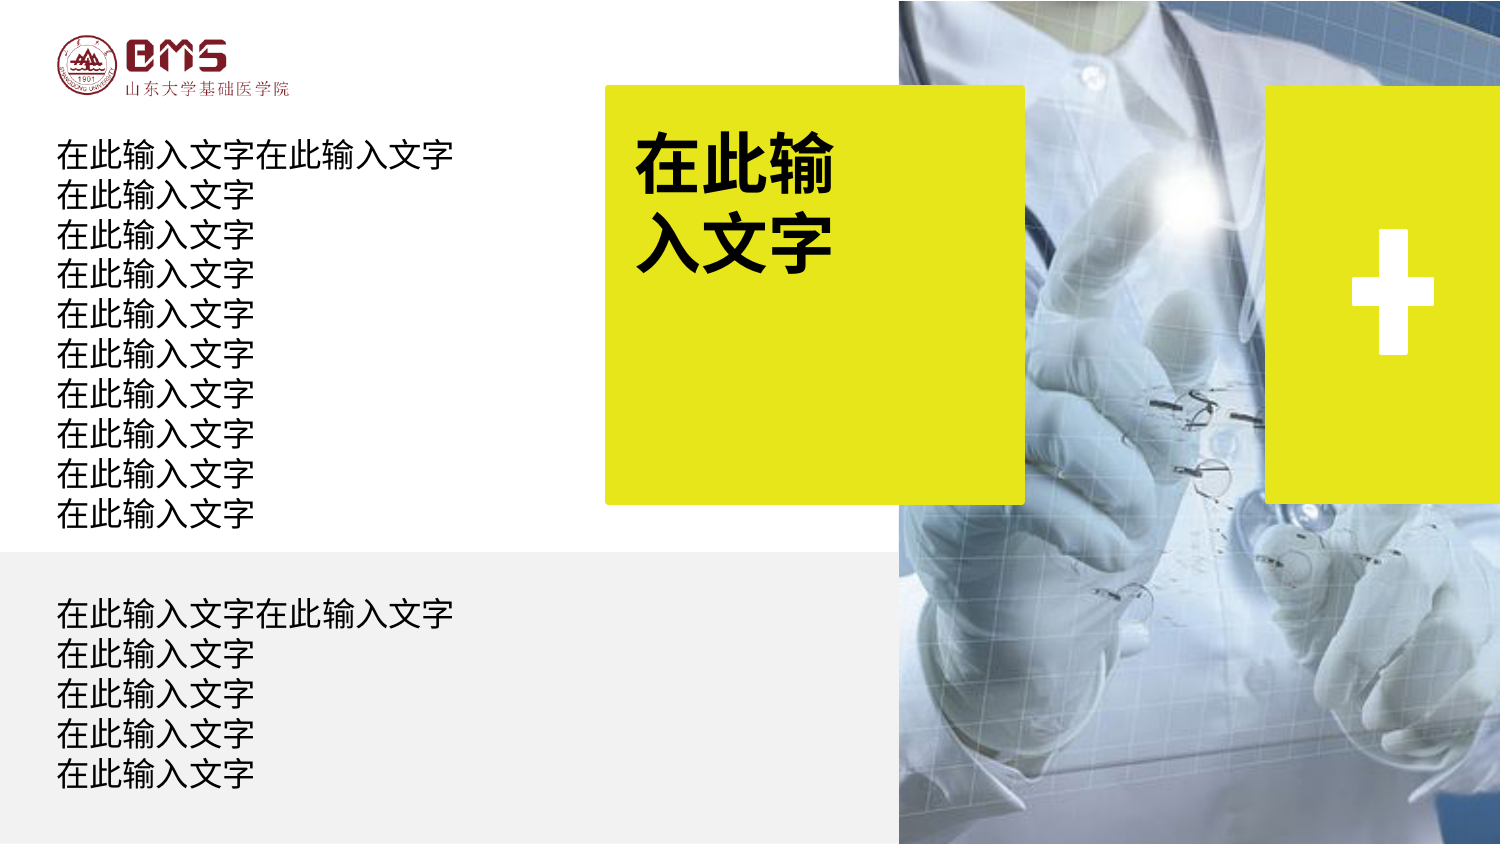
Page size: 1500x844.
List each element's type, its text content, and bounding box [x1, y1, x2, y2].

text_box 在此输入文字在此输入文字 在此输入文字 在此输入文字 在此输入文字 在此输入文字 在此输入文字 在此输入文字 在此输入文字 在此输入文字 在此输入文字 [41, 126, 585, 581]
text_box [0, 550, 893, 844]
picture [898, 0, 1500, 844]
picture [40, 19, 325, 126]
text_box 在此输入文字在此输入文字 在此输入文字 在此输入文字 在此输入文字 在此输入文字 [41, 585, 833, 841]
text_box 在此输入文字 [620, 114, 880, 290]
text_box [606, 86, 893, 504]
